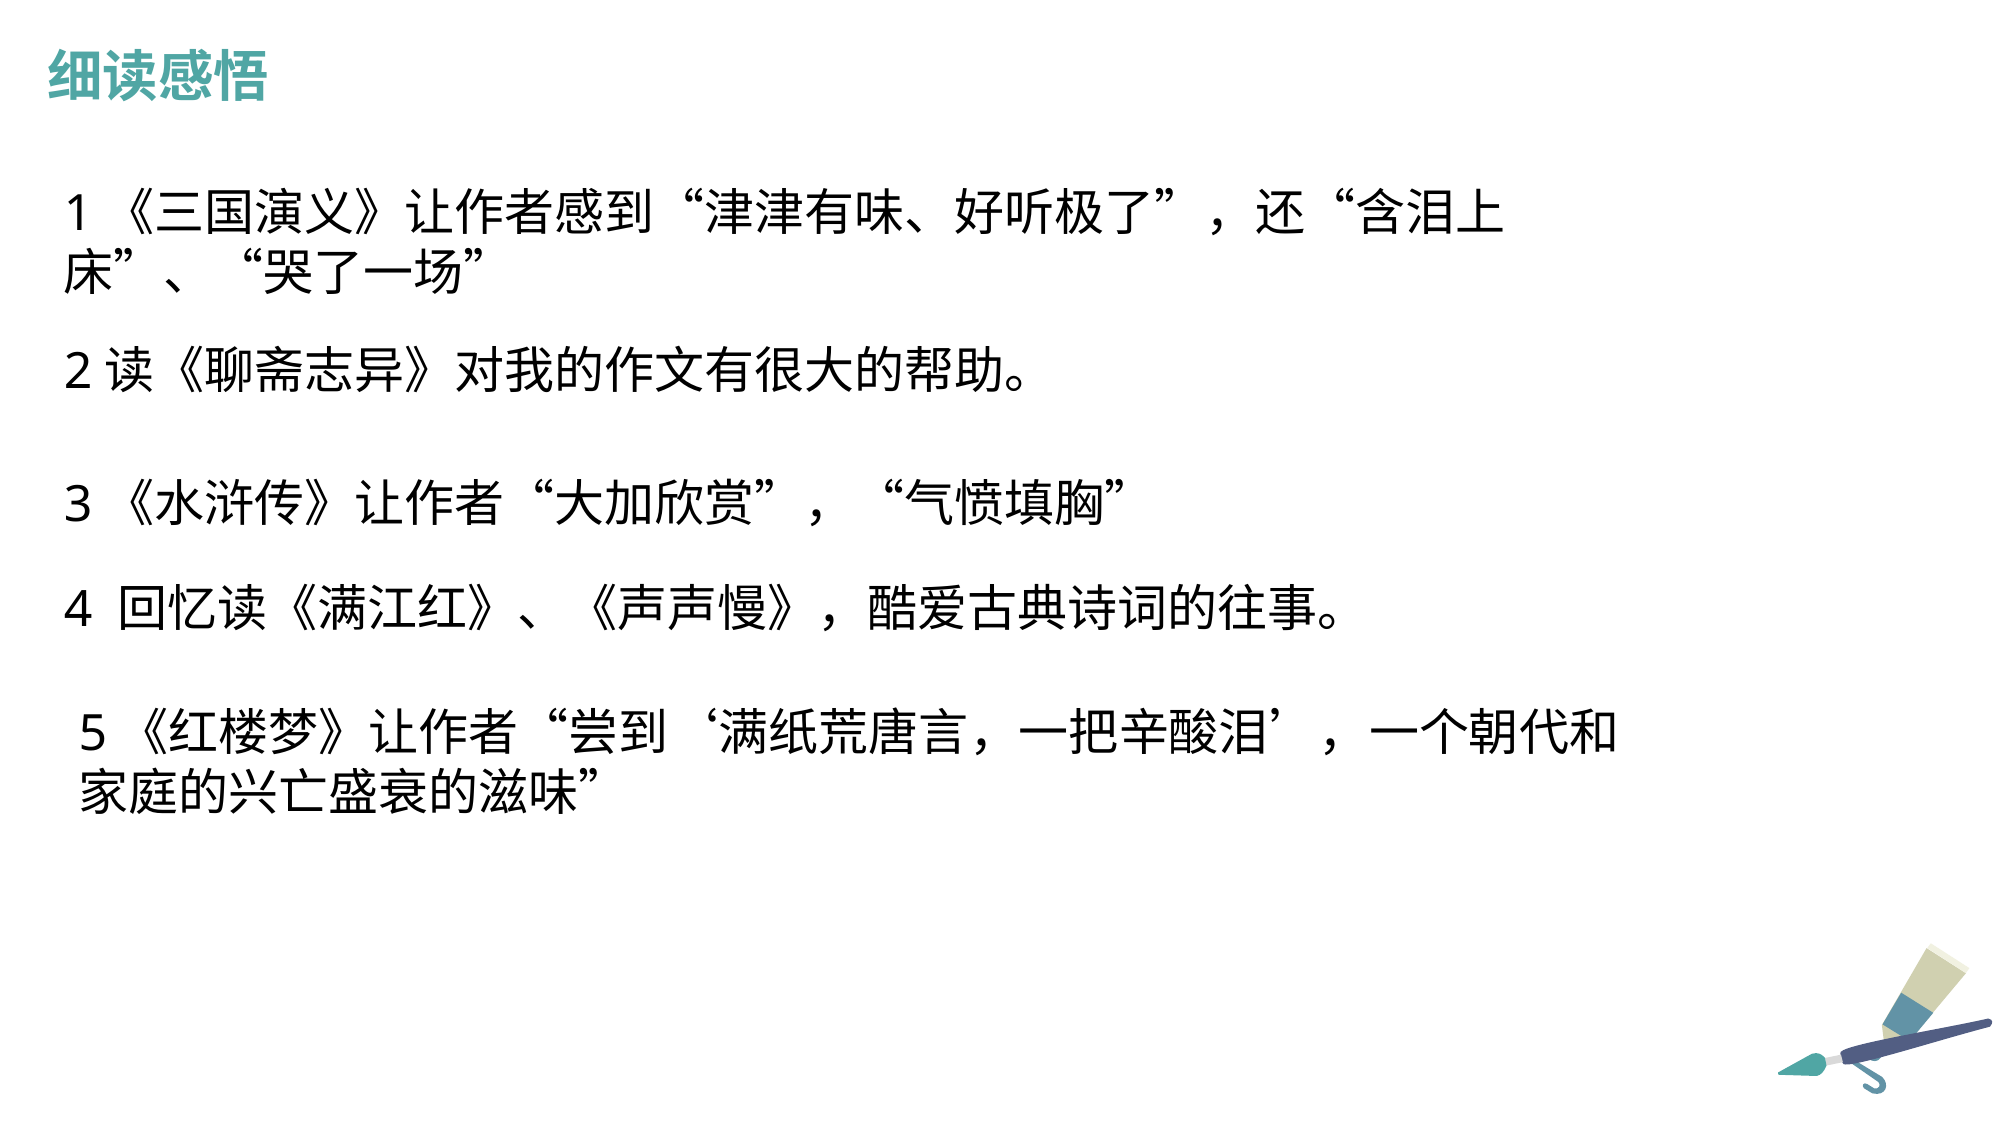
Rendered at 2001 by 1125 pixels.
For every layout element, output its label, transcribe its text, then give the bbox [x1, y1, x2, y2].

text_box 2读《聊斋志异》对我的作文有很大的帮助。 [49, 331, 1271, 407]
text_box 1《三国演义》让作者感到“津津有味、好听极了”，还“含泪上床”、“哭了一场” [49, 173, 1603, 309]
text_box 5《红楼梦》让作者“尝到‘满纸荒唐言，一把辛酸泪’，一个朝代和家庭的兴亡盛衰的滋味” [63, 693, 1639, 828]
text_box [1811, 945, 1974, 1125]
text_box 3《水浒传》让作者“大加欣赏”，“气愤填胸” [49, 463, 1419, 539]
text_box 细读感悟 [32, 33, 347, 115]
text_box 4 回忆读《满江红》、《声声慢》，酷爱古典诗词的往事。 [49, 569, 1624, 644]
